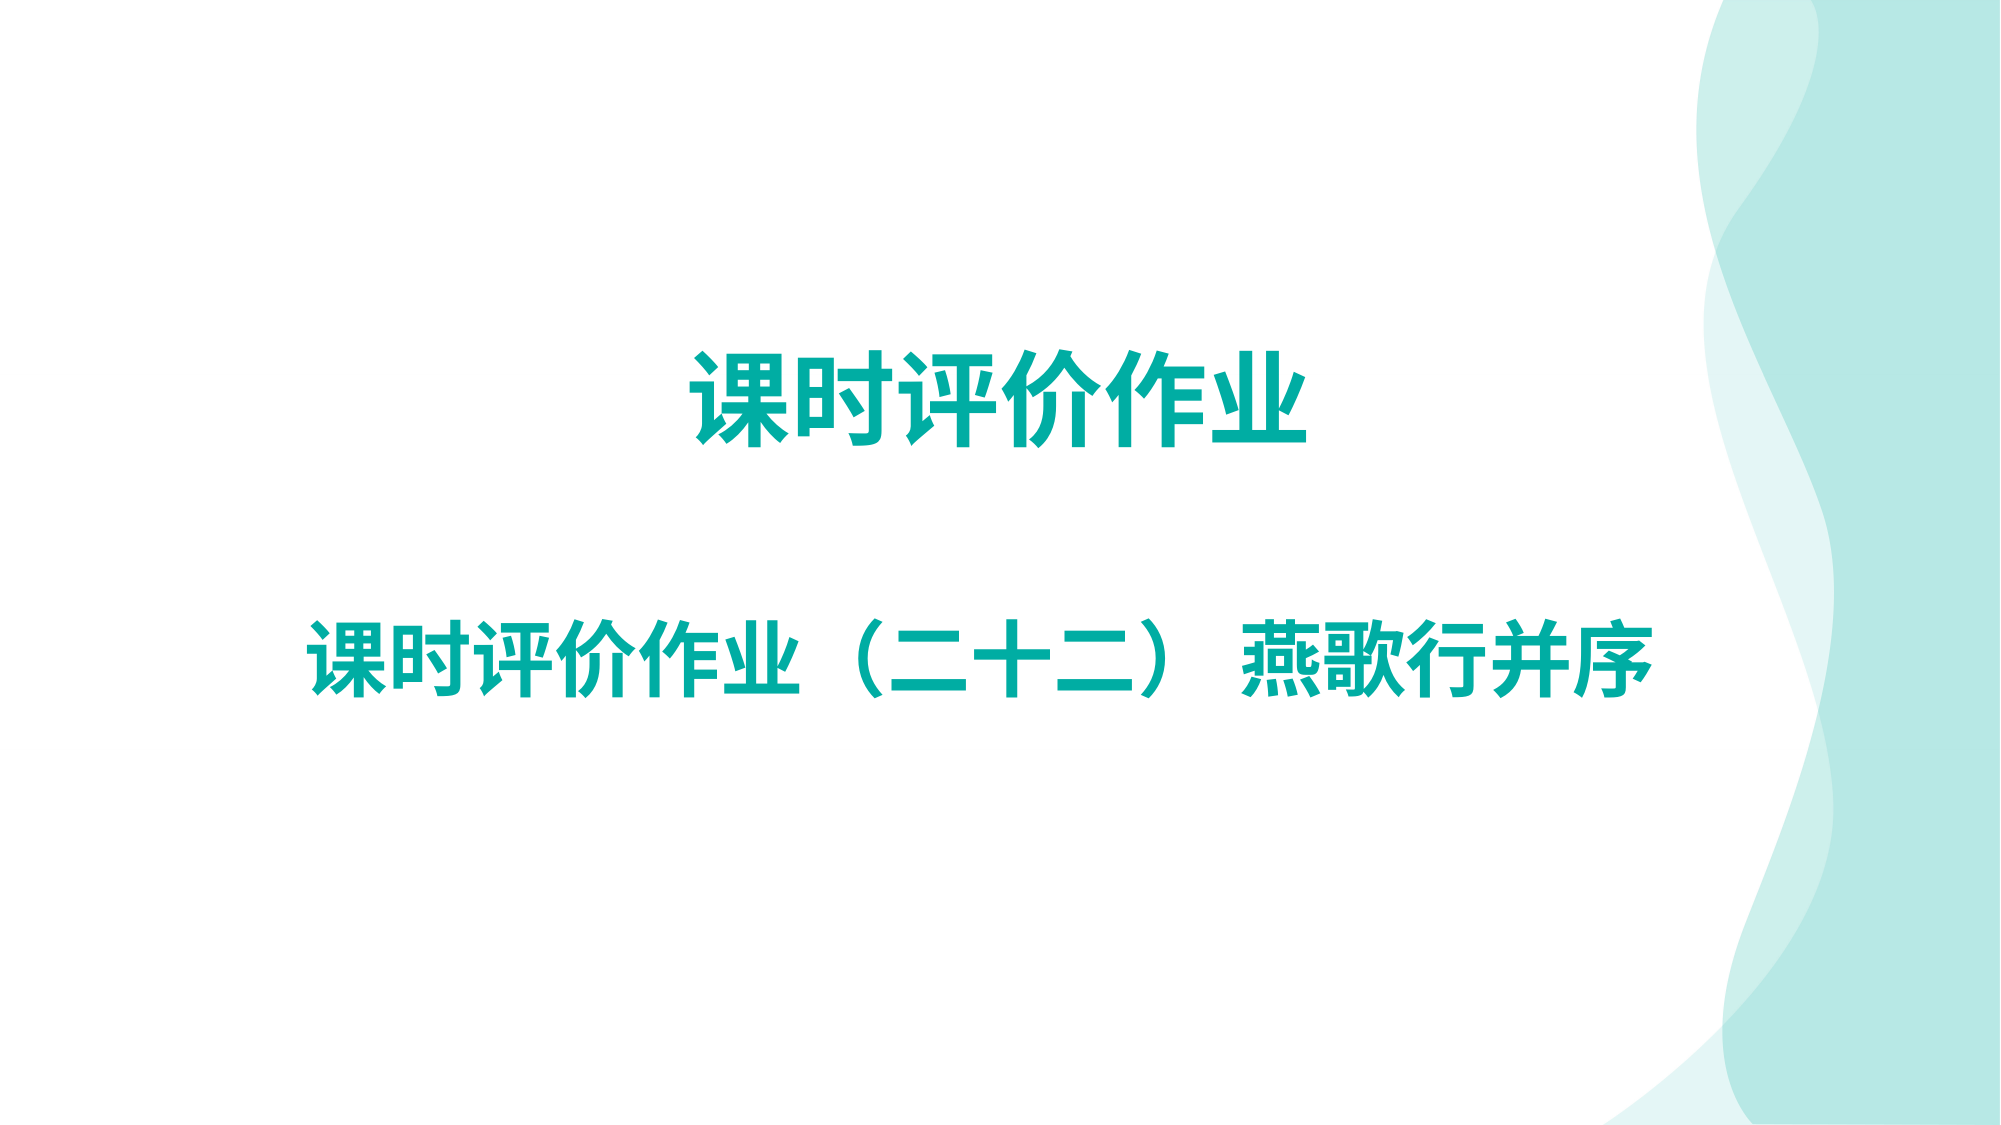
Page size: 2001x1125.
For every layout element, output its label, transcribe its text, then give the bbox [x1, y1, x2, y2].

text_box 课时评价作业 [0, 329, 2000, 461]
picture [0, 0, 2000, 329]
picture [0, 461, 2000, 1125]
text_box 课时评价作业（二十二） 燕歌行并序 [76, 602, 1884, 805]
